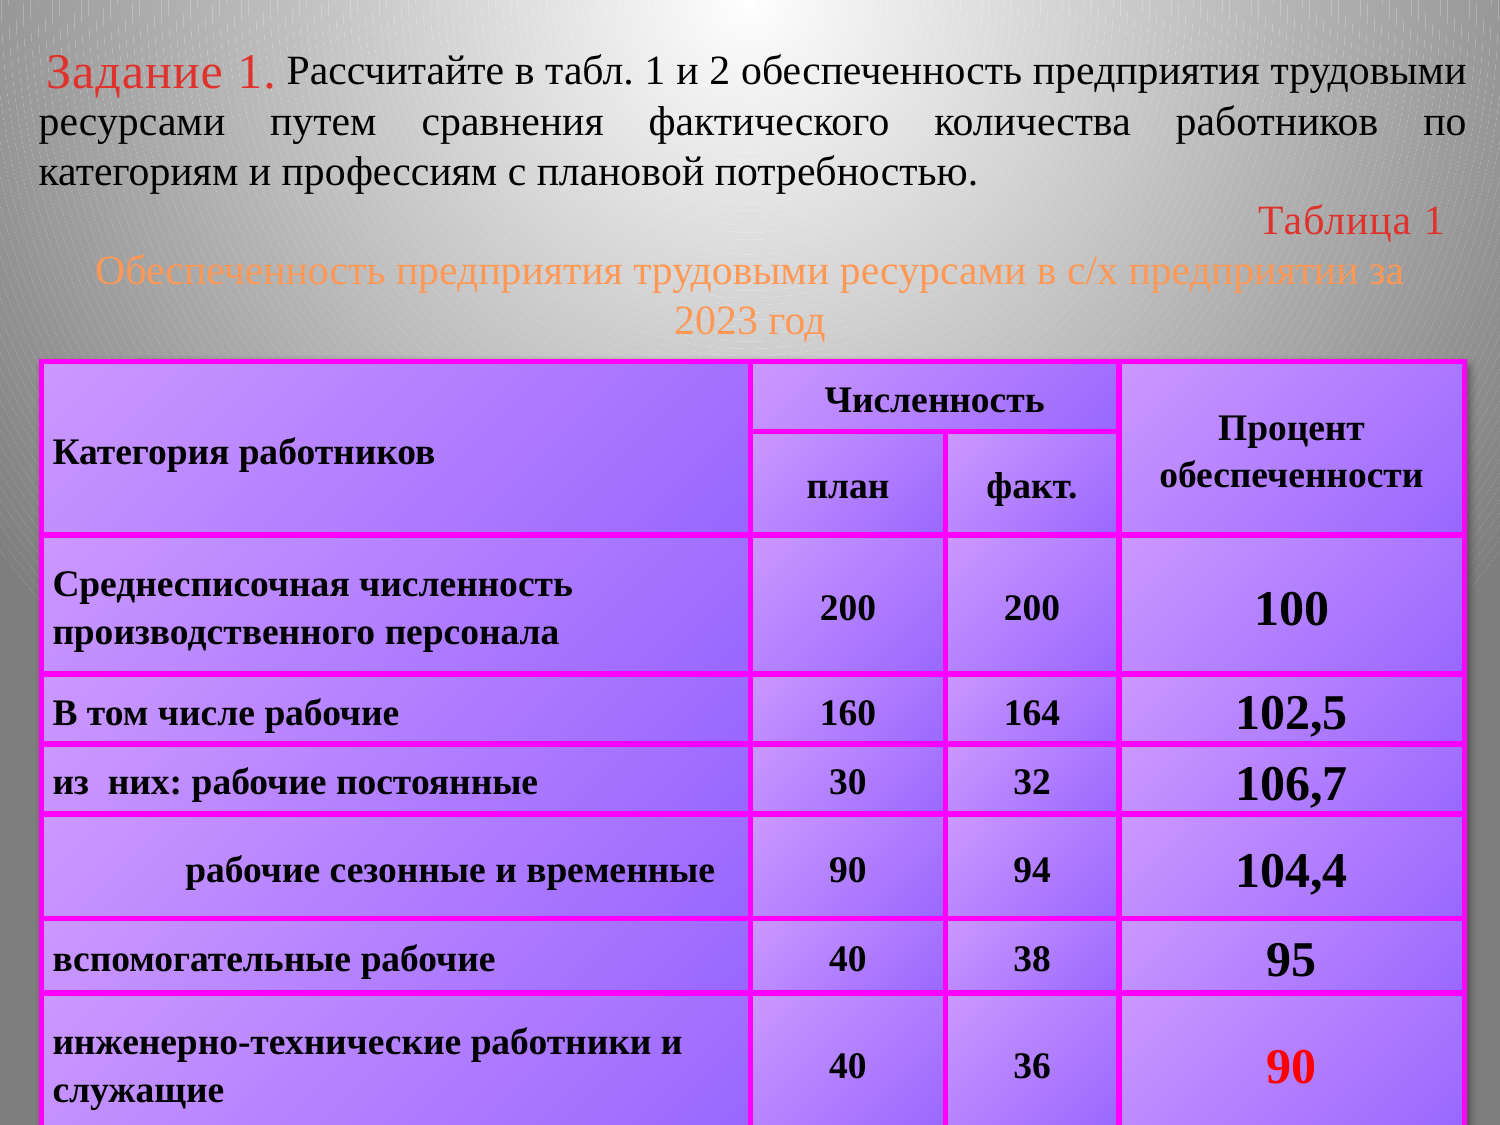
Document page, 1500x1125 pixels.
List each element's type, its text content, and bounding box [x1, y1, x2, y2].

table_cell 94 [948, 817, 1116, 916]
table_cell 30 [753, 747, 943, 811]
table_header Численность [753, 364, 1116, 429]
table_header Категория работников [44, 364, 748, 532]
table_cell 160 [753, 677, 943, 741]
table_cell 90 [1122, 996, 1462, 1125]
table_cell из них: рабочие постоянные [44, 747, 748, 811]
table_cell 102,5 [1122, 677, 1462, 741]
text_box Задание 1. [31, 30, 305, 35]
table_header Процент обеспеченности [1122, 364, 1462, 532]
table_cell 38 [948, 921, 1116, 990]
table_cell 90 [753, 817, 943, 916]
table_cell 40 [753, 996, 943, 1125]
table_cell вспомогательные рабочие [44, 921, 748, 990]
table_cell 36 [948, 996, 1116, 1125]
table_cell В том числе рабочие [44, 677, 748, 741]
text_box Таблица 1 Обеспеченность предприятия трудовыми ресурсами в с/х предприятии за 2023 год [39, 185, 1461, 351]
table_cell 164 [948, 677, 1116, 741]
table_cell 104,4 [1122, 817, 1462, 916]
table_cell 100 [1122, 538, 1462, 671]
table_cell 200 [753, 538, 943, 671]
table_cell 200 [948, 538, 1116, 671]
text_box Рассчитайте в табл. 1 и 2 обеспеченность предприятия трудовыми ресурсами путем сравнения фактического количества работников по категориям и профессиям с плановой потребностью. [23, 35, 1483, 201]
table_cell 95 [1122, 921, 1462, 990]
table_cell 32 [948, 747, 1116, 811]
table_cell Среднесписочная численность производственного персонала [44, 538, 748, 671]
table_cell 40 [753, 921, 943, 990]
table_cell факт. [948, 434, 1116, 532]
table_cell 106,7 [1122, 747, 1462, 811]
table_cell план [753, 434, 943, 532]
table_cell инженерно-технические работники и служащие [44, 996, 748, 1125]
table_cell рабочие сезонные и временные [44, 817, 748, 916]
